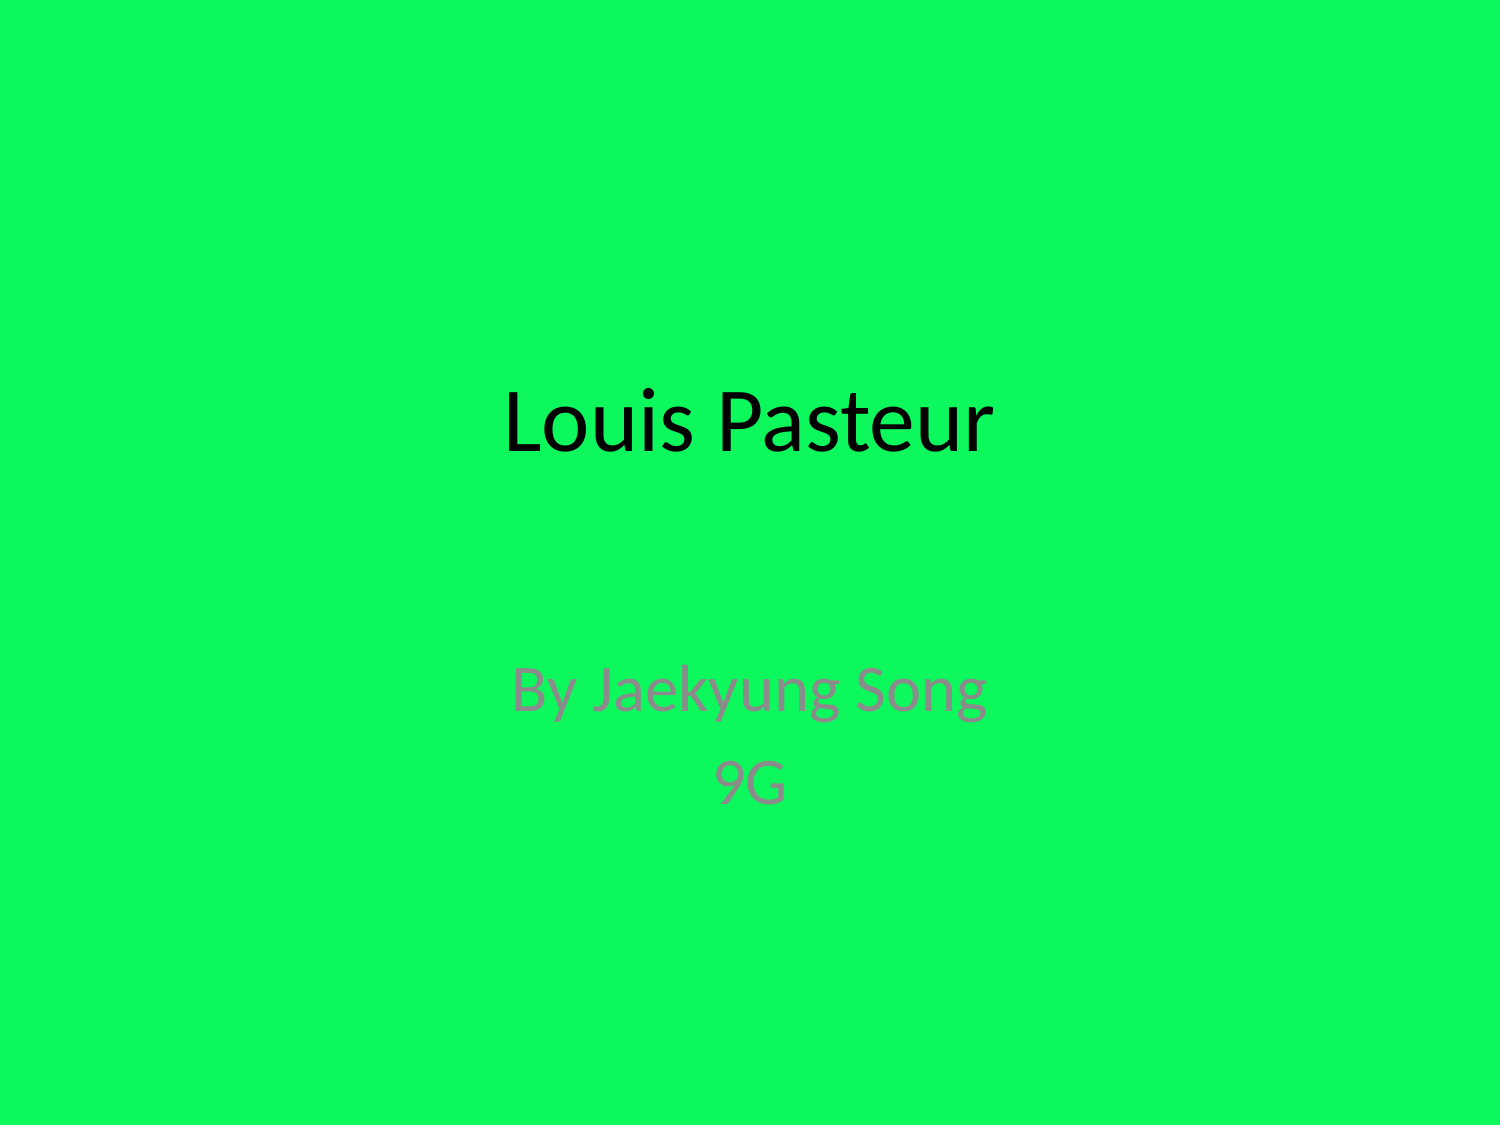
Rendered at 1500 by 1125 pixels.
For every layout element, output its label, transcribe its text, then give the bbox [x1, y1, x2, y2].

title Louis Pasteur [112, 349, 1388, 591]
subtitle By Jaekyung Song 9G [225, 637, 1275, 925]
